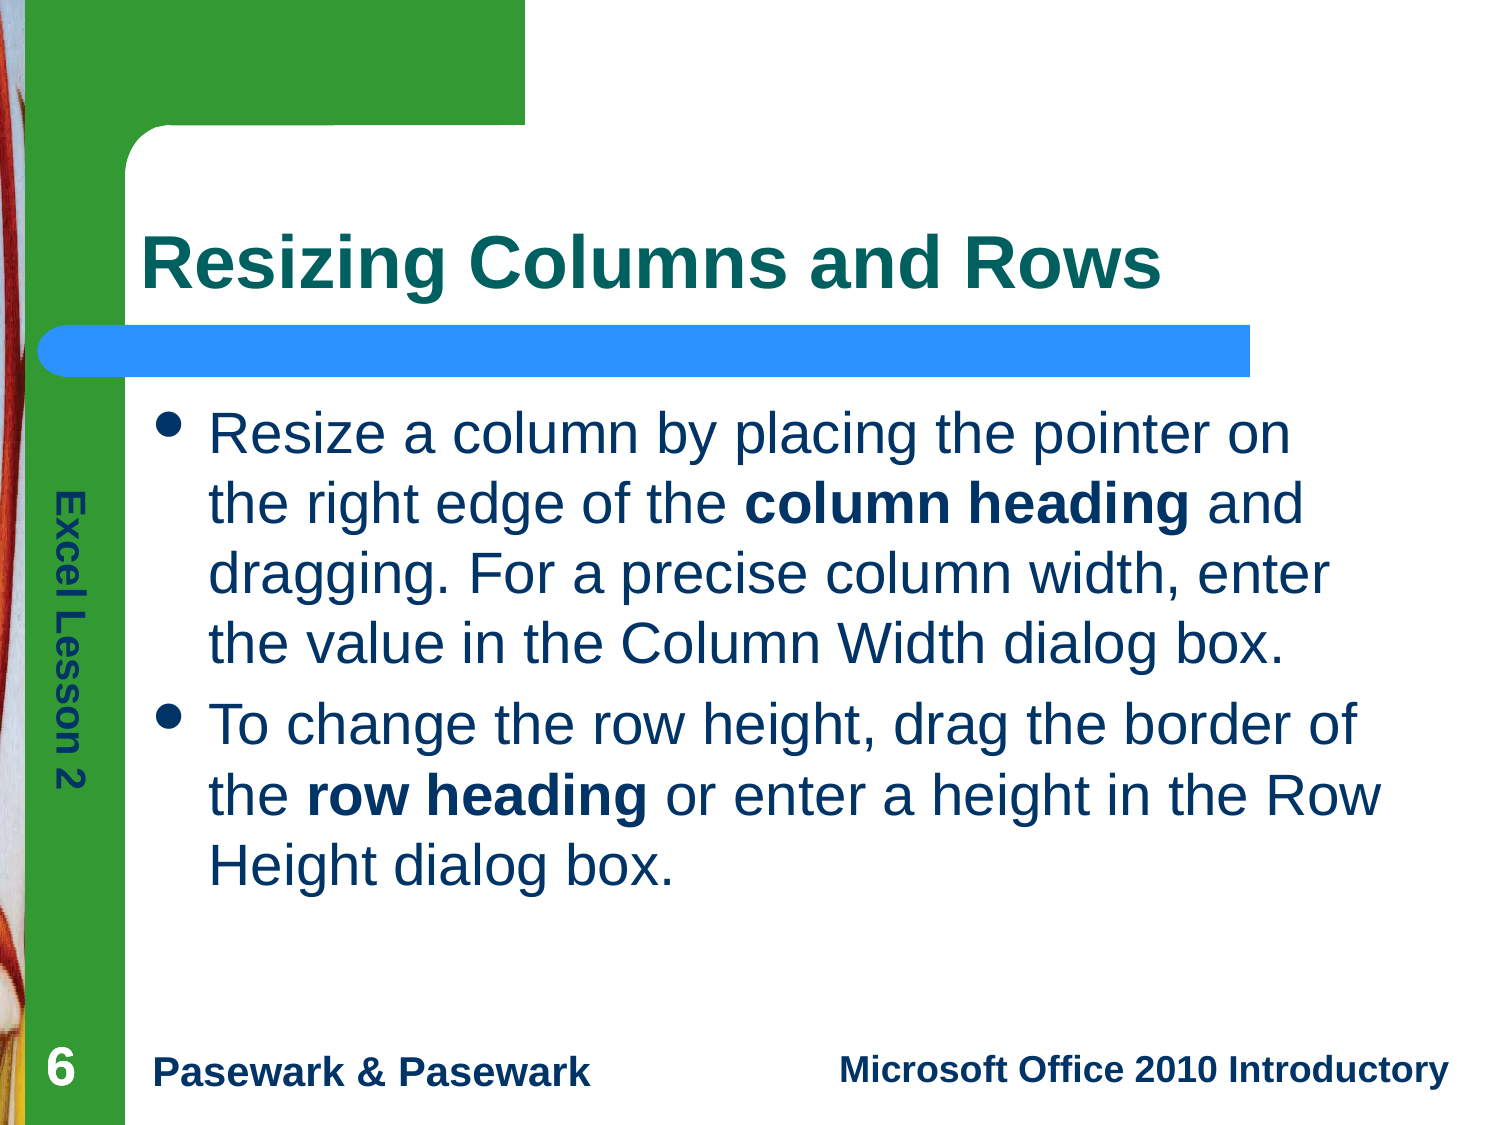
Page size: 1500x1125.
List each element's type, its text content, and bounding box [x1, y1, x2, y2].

list Resize a column by placing the pointer on the right edge of the column heading and dragging. For a precise column width, enter the value in the Column Width dialog box. To change the row height, drag the border of the row heading or enter a height in the Row Height dialog box. [137, 387, 1400, 1038]
picture [0, 0, 25, 1125]
text_box 6 [13, 1023, 111, 1105]
title Resizing Columns and Rows [124, 124, 1500, 313]
